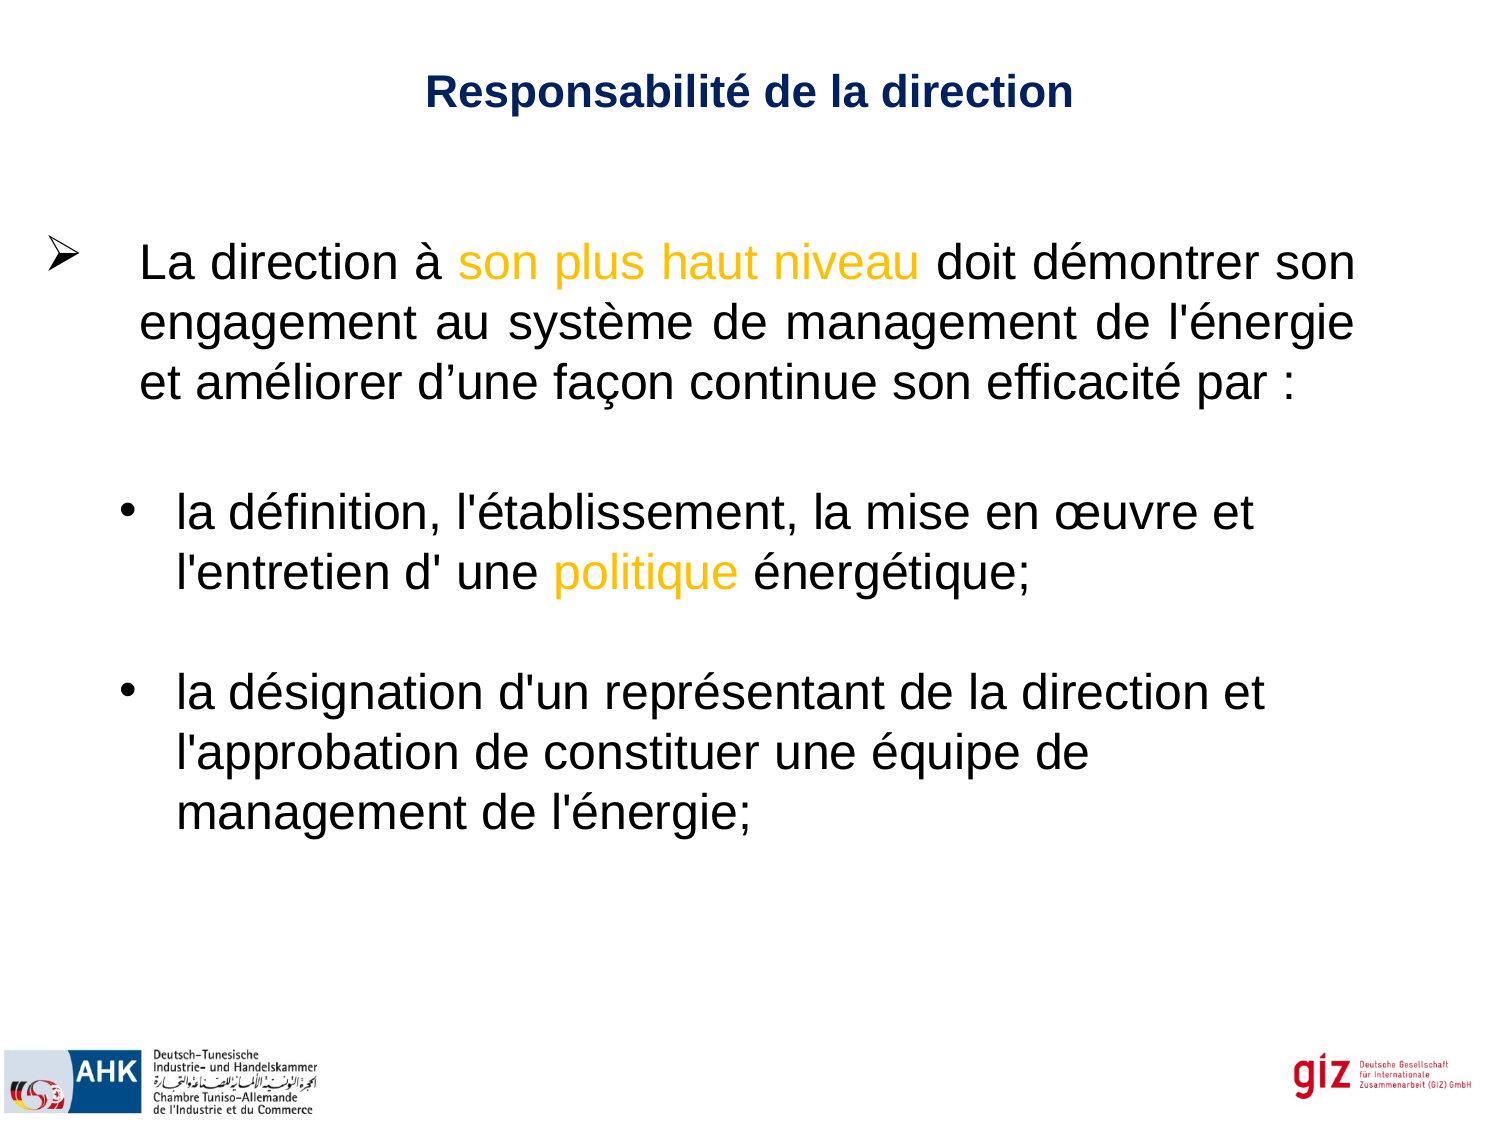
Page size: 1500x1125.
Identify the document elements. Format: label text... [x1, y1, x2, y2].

picture [1275, 1031, 1500, 1125]
picture [3, 1049, 317, 1114]
text_box Responsabilité de la direction [0, 54, 1500, 144]
text_box La direction à son plus haut niveau doit démontrer son engagement au système de management de l'énergie et améliorer d’une façon continue son efficacité par : la définition, l'établissement, la mise en œuvre et l'entretien d' une politique énergétique; la désignation d'un représentant de la direction et l'approbation de constituer une équipe de management de l'énergie; [29, 152, 1372, 961]
